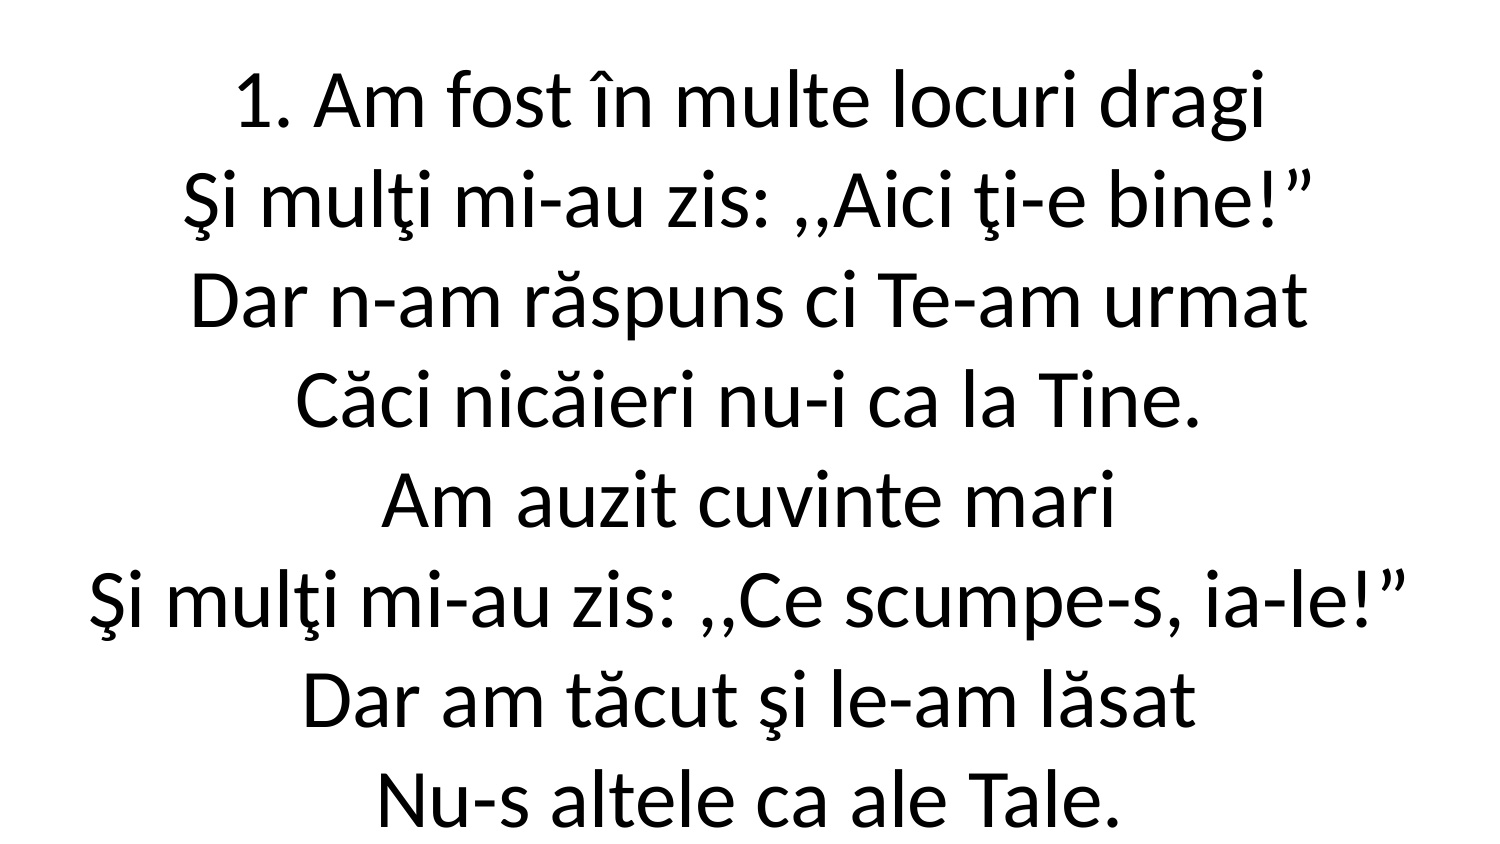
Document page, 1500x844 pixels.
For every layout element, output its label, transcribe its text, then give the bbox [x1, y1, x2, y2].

text_box 1. Am fost în multe locuri dragi Şi mulţi mi-au zis: ,,Aici ţi-e bine!” Dar n-am răspuns ci Te-am urmat Căci nicăieri nu-i ca la Tine. Am auzit cuvinte mari Şi mulţi mi-au zis: ,,Ce scumpe-s, ia-le!” Dar am tăcut şi le-am lăsat Nu-s altele ca ale Tale. [73, 0, 1427, 844]
